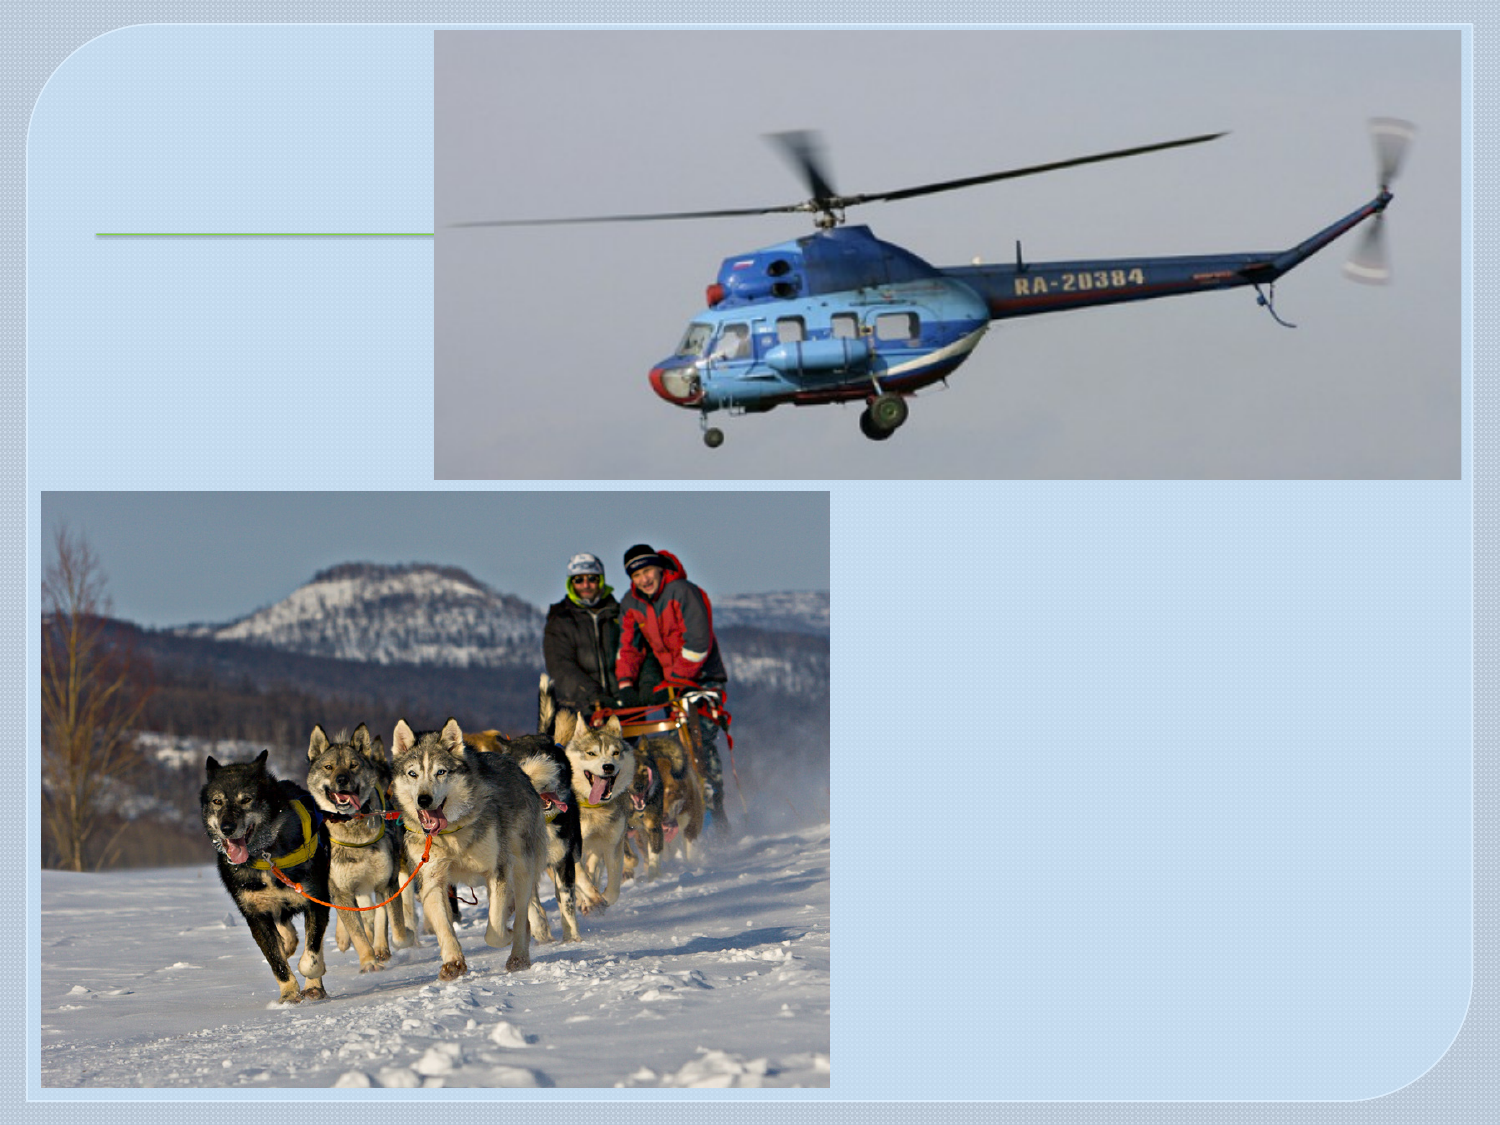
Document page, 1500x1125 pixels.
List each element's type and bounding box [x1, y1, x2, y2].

picture [40, 491, 830, 1089]
picture [433, 30, 1462, 481]
